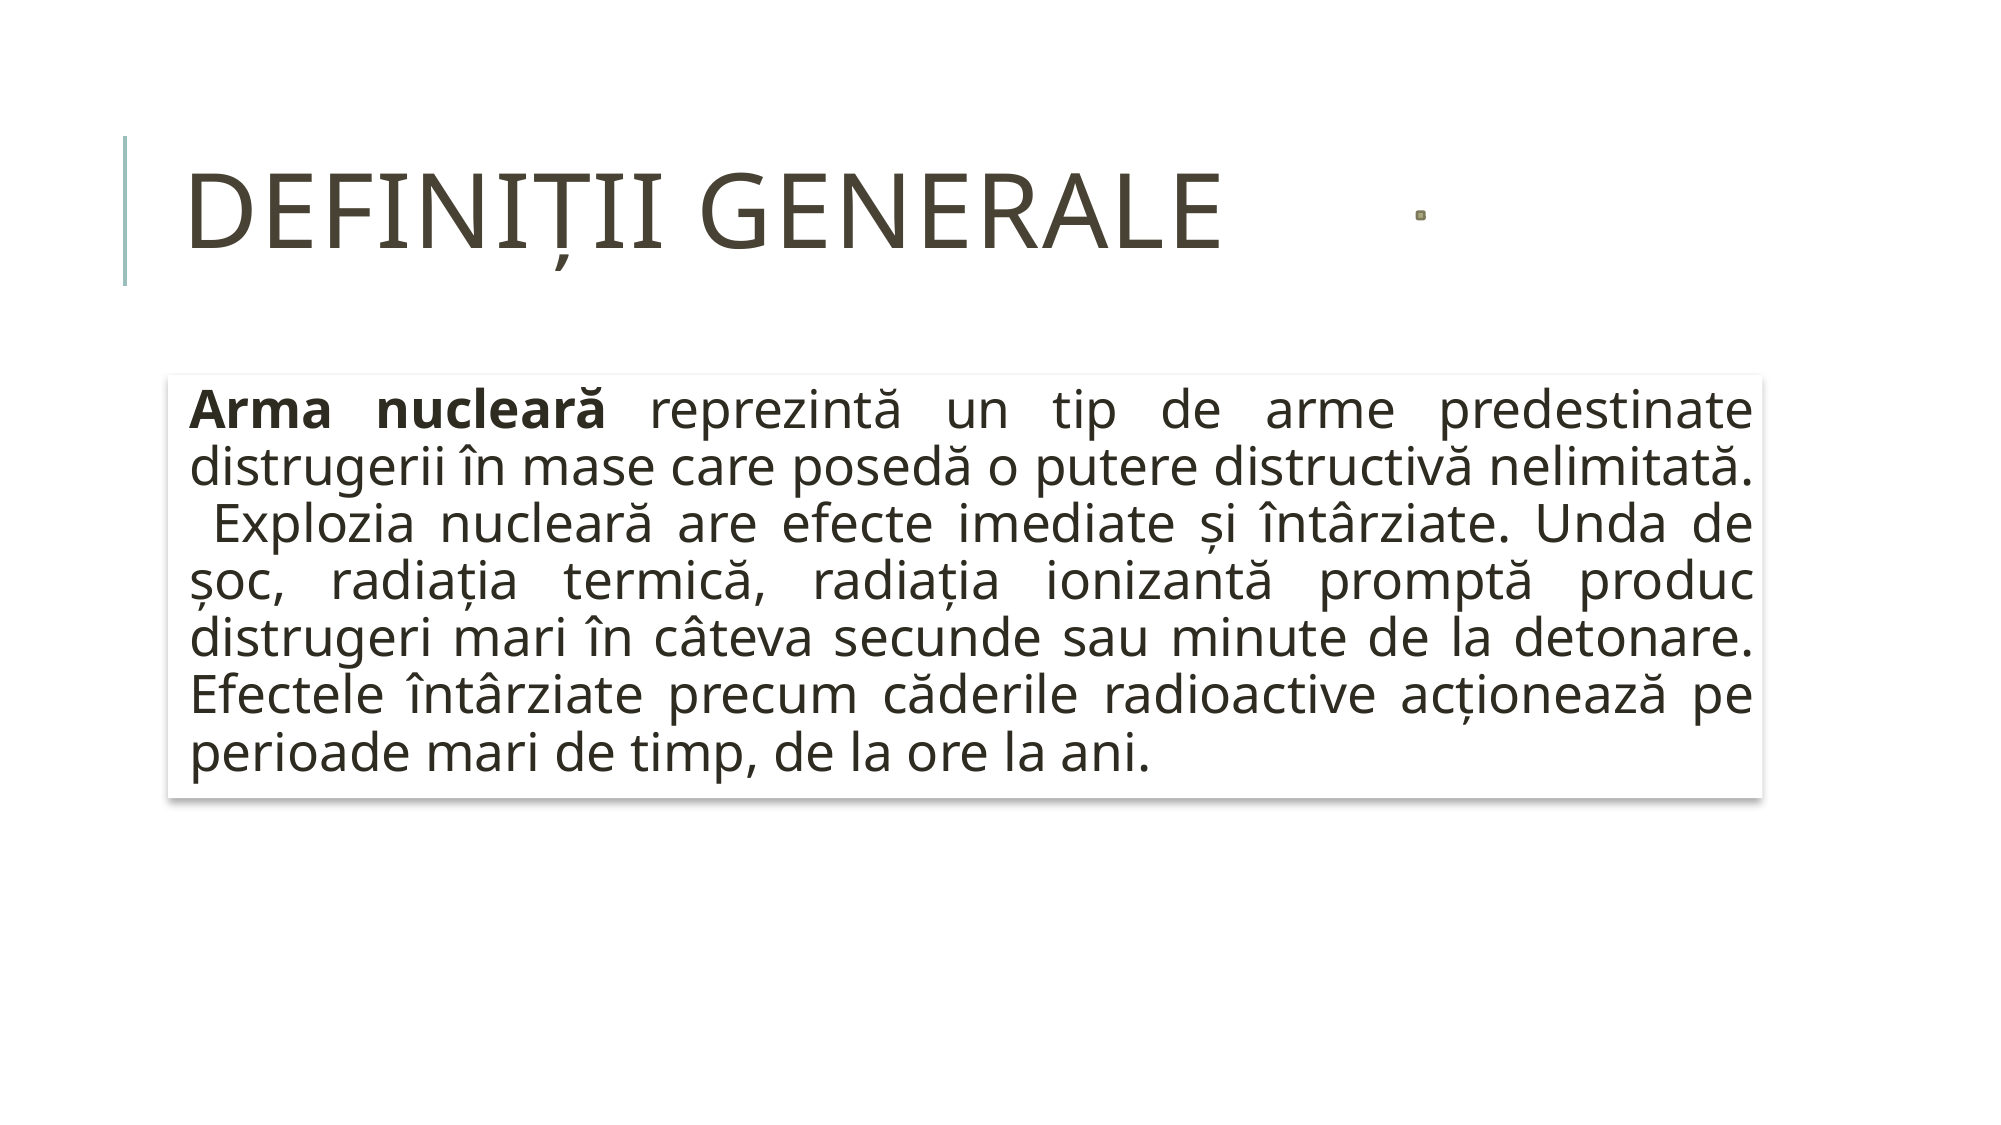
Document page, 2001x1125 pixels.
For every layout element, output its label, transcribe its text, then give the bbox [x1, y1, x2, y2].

list Arma nucleară reprezintă un tip de arme predestinate distrugerii în mase care posedă o putere distructivă nelimitată. Explozia nucleară are efecte imediate și întârziate. Unda de șoc, radiația termică, radiația ionizantă promptă produc distrugeri mari în câteva secunde sau minute de la detonare. Efectele întârziate precum căderile radioactive acționează pe perioade mari de timp, de la ore la ani. [167, 374, 1764, 799]
title Definiții generale [168, 96, 1763, 342]
text_box [1415, 210, 1426, 221]
